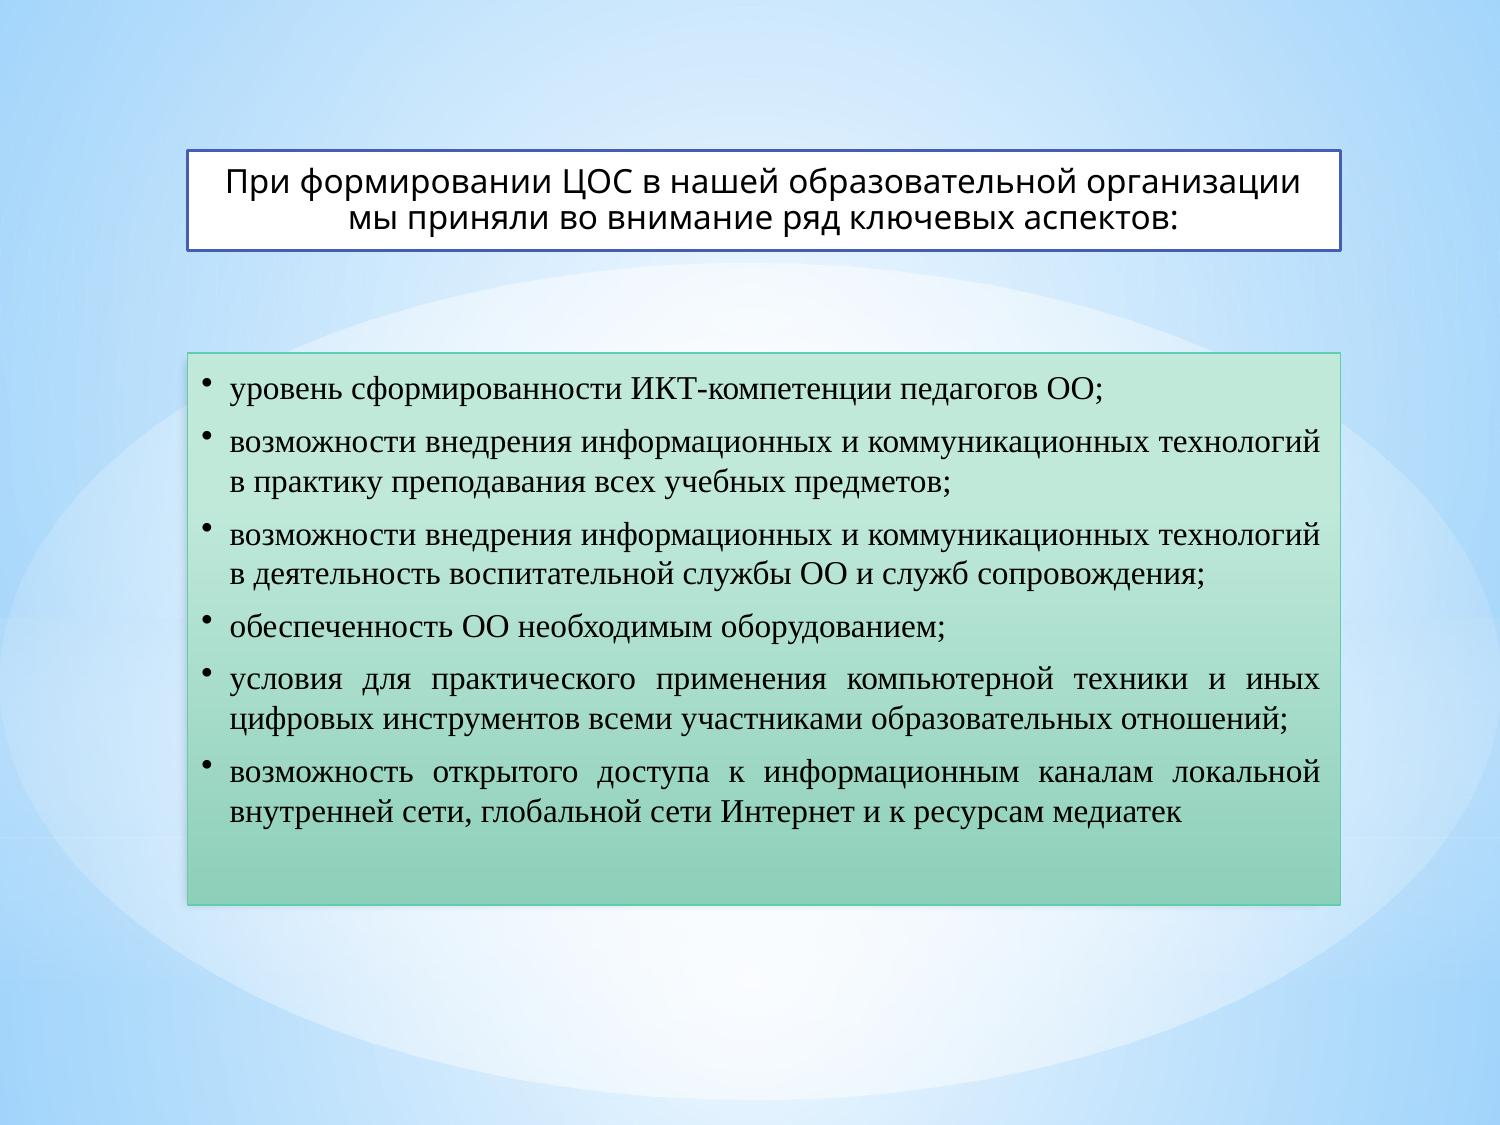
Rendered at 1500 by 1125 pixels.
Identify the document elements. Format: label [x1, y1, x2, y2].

list [187, 54, 1341, 906]
